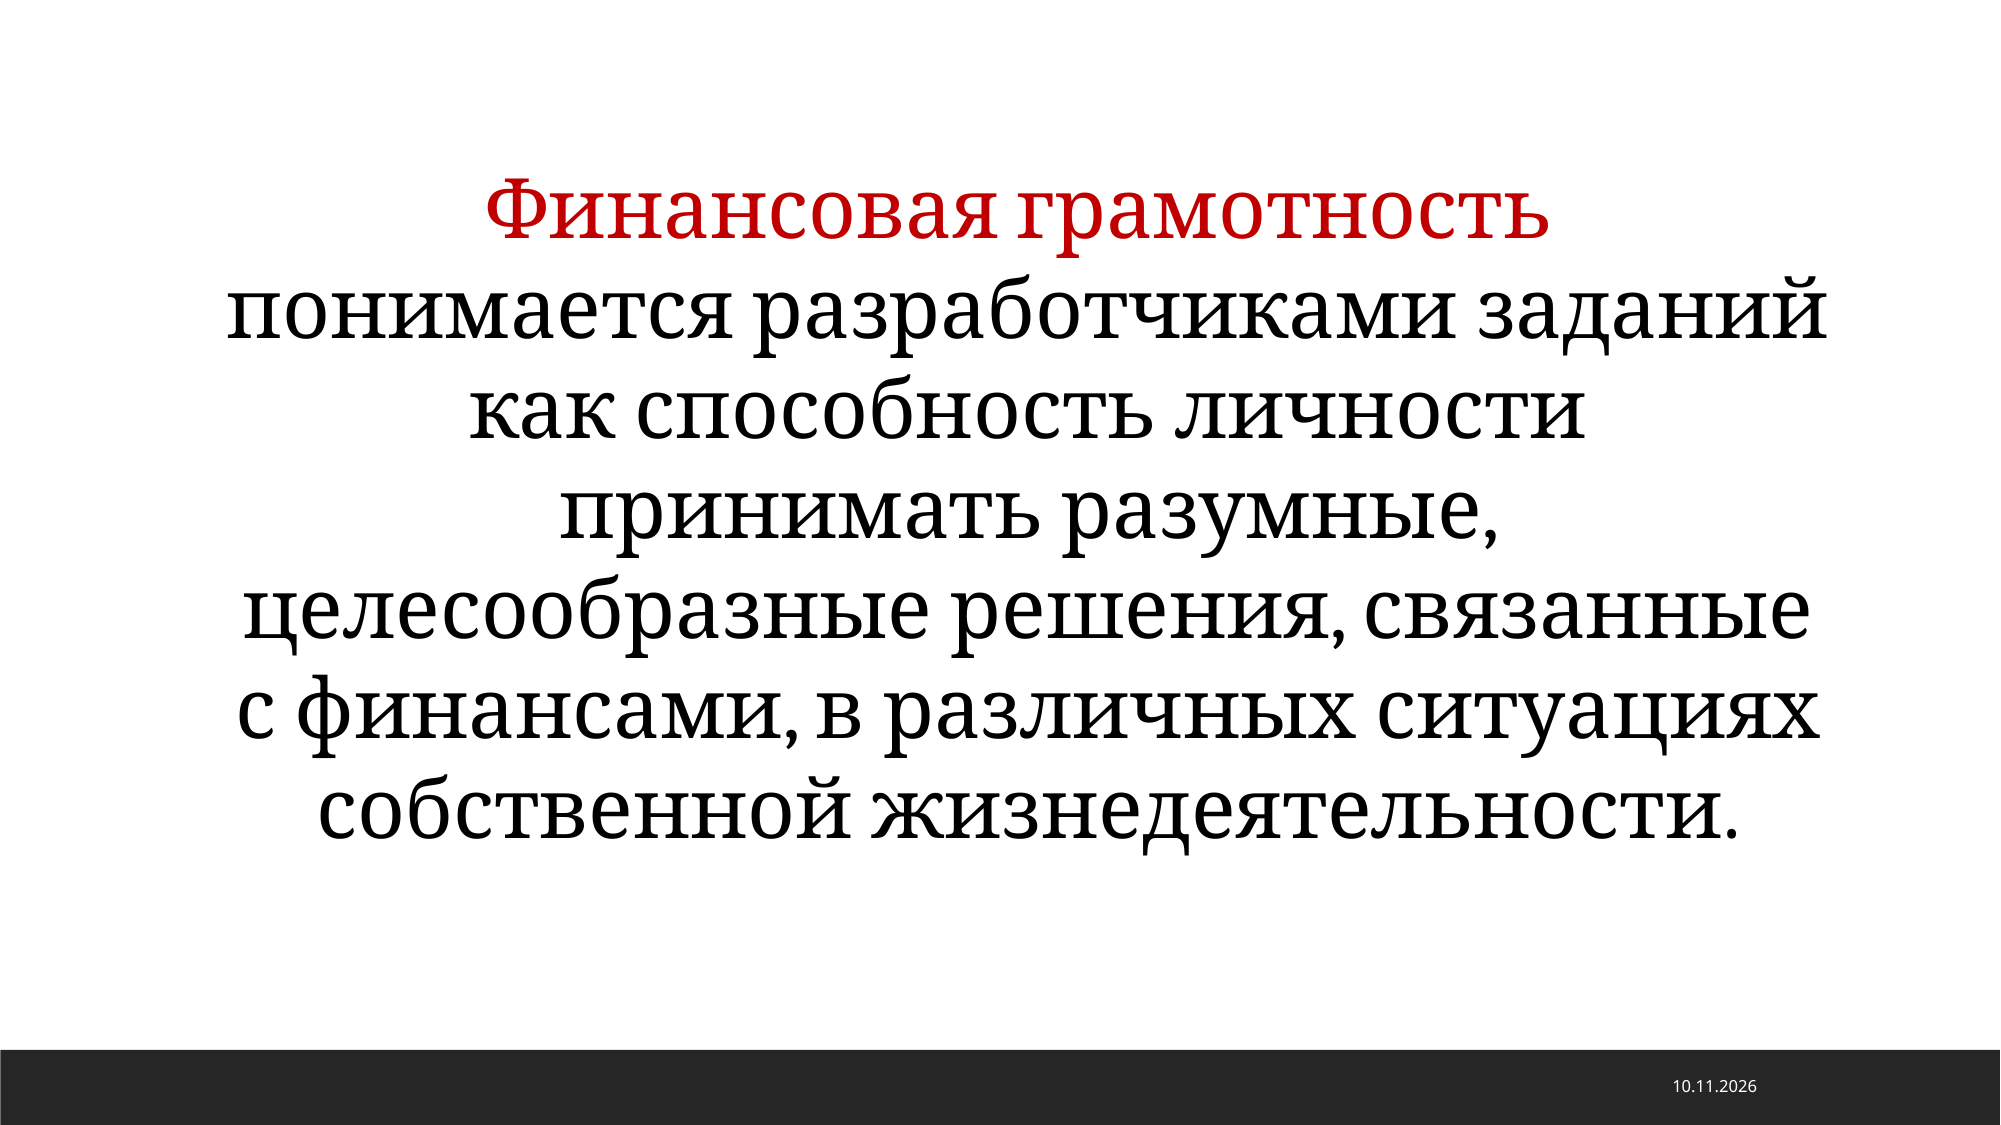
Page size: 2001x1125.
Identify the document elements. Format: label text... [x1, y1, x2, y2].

text_box Финансовая грамотность понимается разработчиками заданий как способность личности принимать разумные, целесообразные решения, связанные с финансами, в различных ситуациях собственной жизнедеятельности. [206, 147, 1850, 863]
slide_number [1348, 1057, 1773, 1118]
